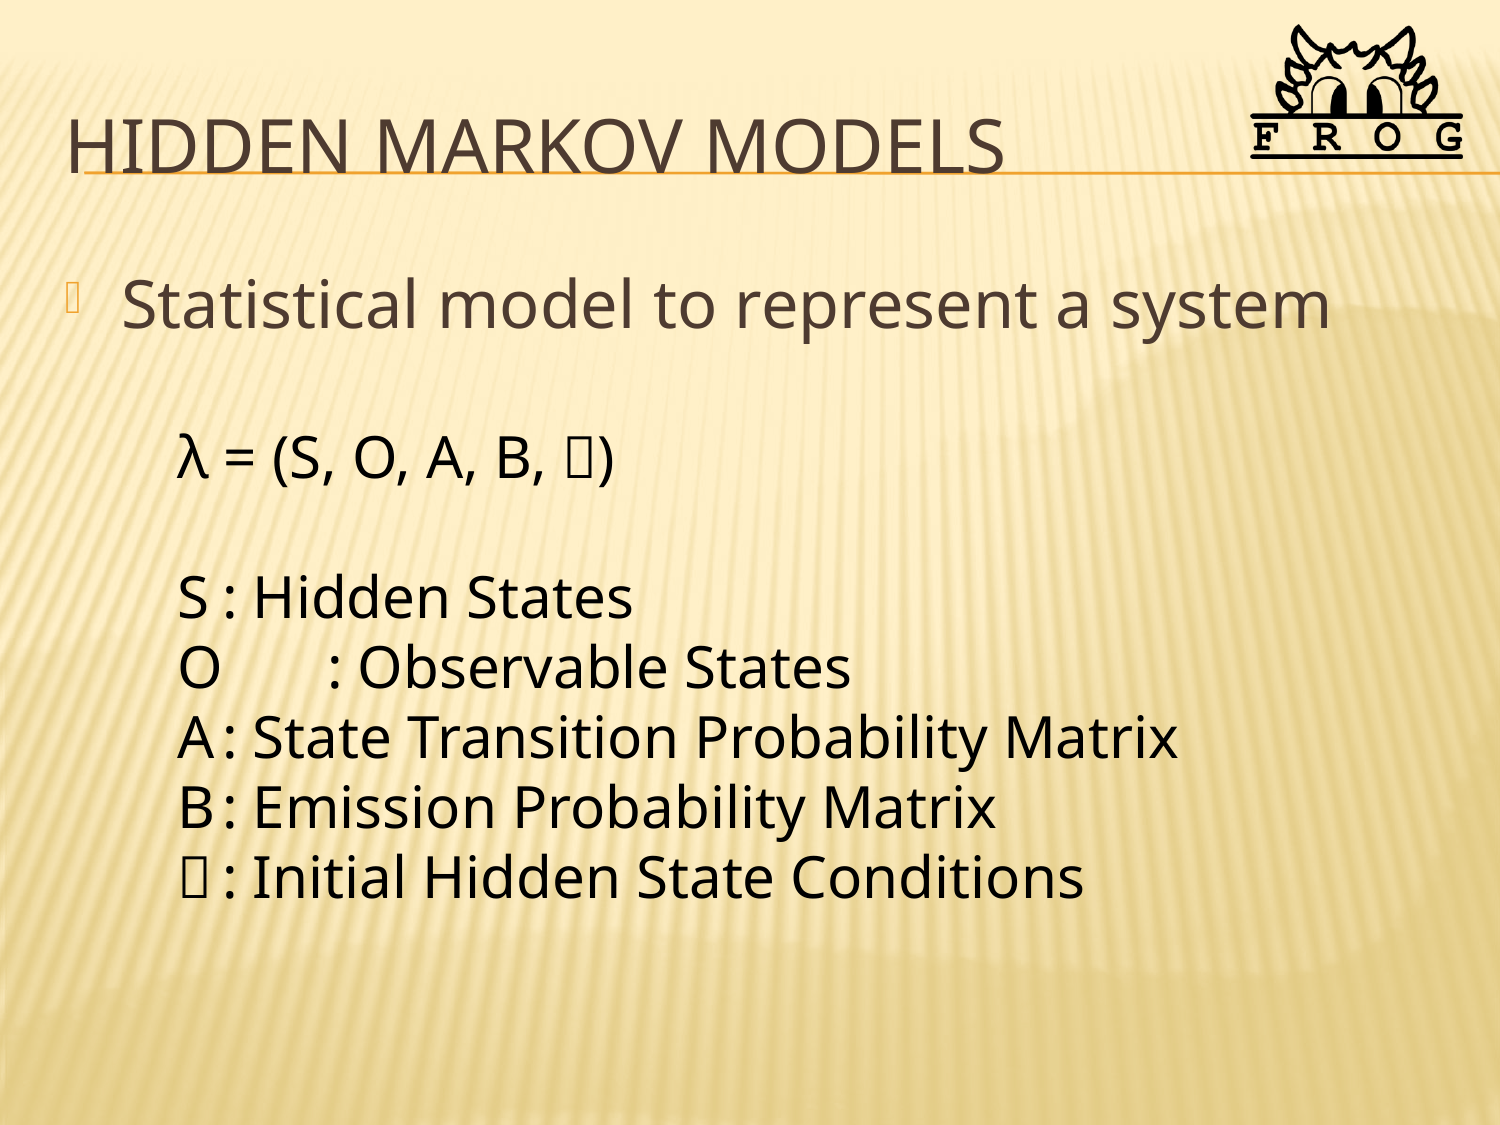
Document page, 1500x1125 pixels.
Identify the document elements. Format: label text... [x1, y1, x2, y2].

list Statistical model to represent a system [50, 254, 1475, 998]
text_box λ = (S, O, A, B, ) S : Hidden States O : Observable States A : State Transition Probability Matrix B : Emission Probability Matrix  : Initial Hidden State Conditions [162, 412, 1500, 918]
title Hidden Markov Models [50, 75, 1475, 213]
picture [1249, 24, 1463, 159]
